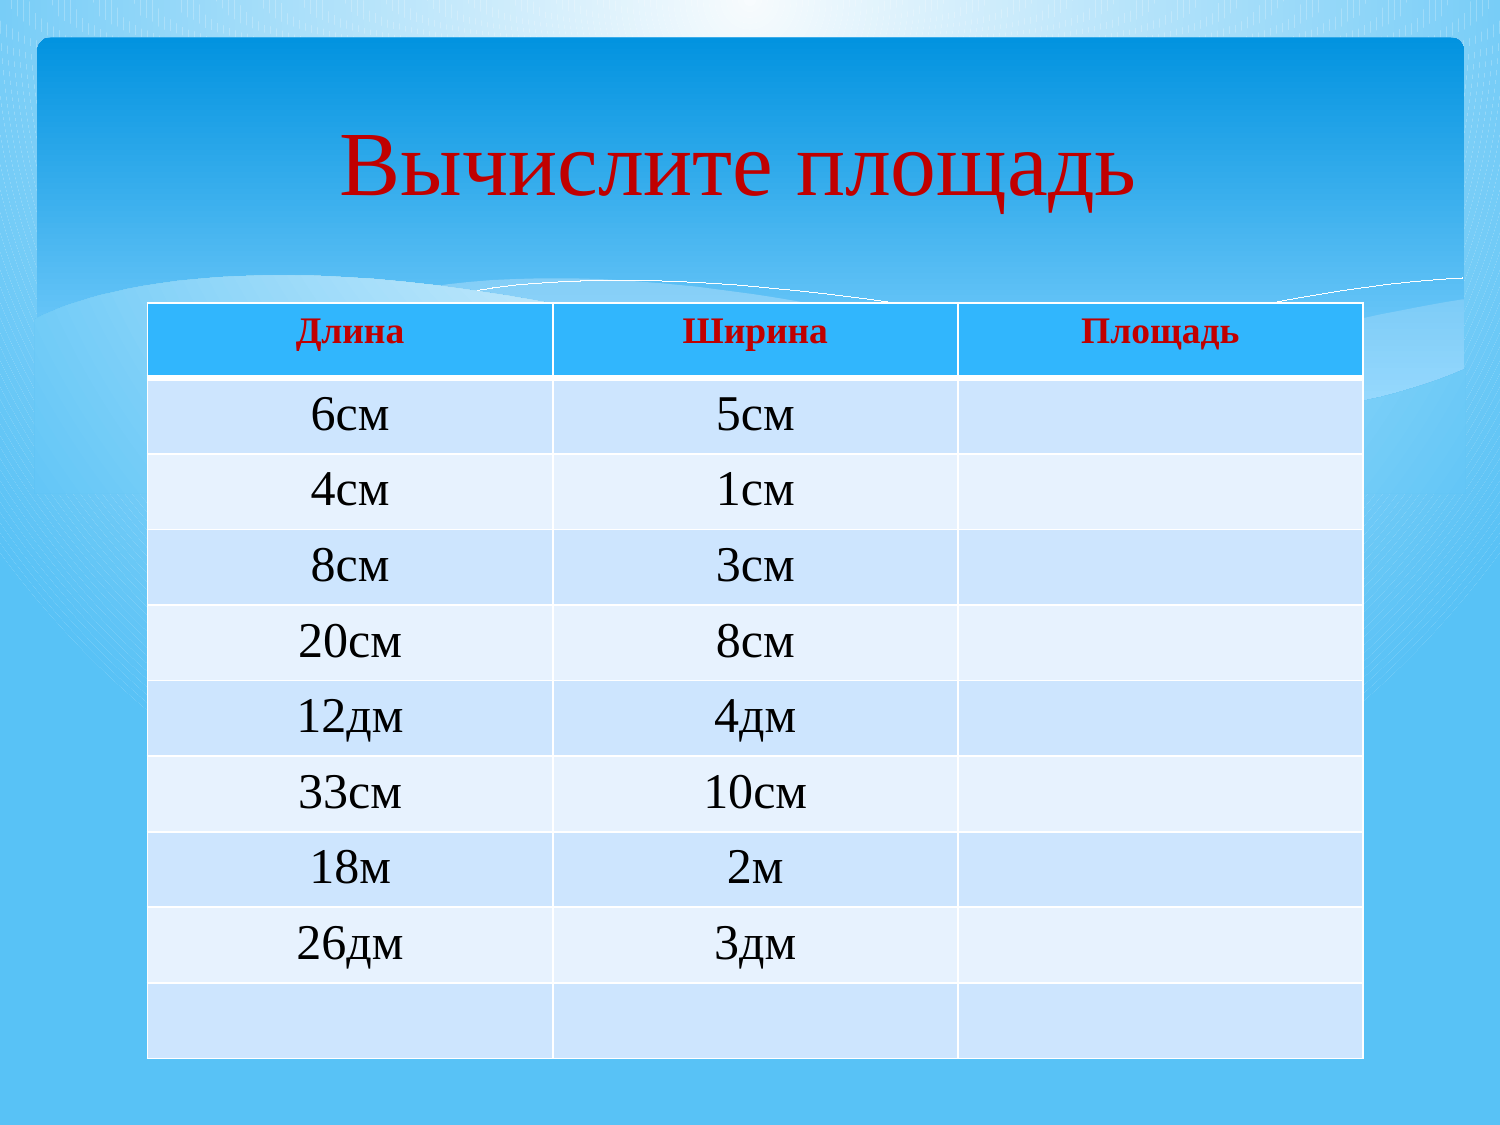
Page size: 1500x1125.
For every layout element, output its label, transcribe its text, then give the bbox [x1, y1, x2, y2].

table_cell [959, 381, 1362, 453]
table_cell [959, 833, 1362, 906]
table_cell [959, 455, 1362, 529]
table_cell 12дм [148, 681, 552, 755]
table_cell [148, 984, 552, 1058]
table_cell 5см [554, 381, 957, 453]
table_cell 20см [148, 606, 552, 680]
title Вычислите площадь [75, 55, 1425, 261]
table_cell 18м [148, 833, 552, 906]
table_cell [959, 908, 1362, 982]
table_header Ширина [554, 304, 957, 375]
table_cell 26дм [148, 908, 552, 982]
table_cell [959, 606, 1362, 680]
table_cell [554, 984, 957, 1058]
table_cell 4см [148, 455, 552, 529]
table_cell 8см [554, 606, 957, 680]
table_header Длина [148, 304, 552, 375]
table_cell 1см [554, 455, 957, 529]
table_cell 6см [148, 381, 552, 453]
table_cell 8см [148, 530, 552, 604]
table_cell [959, 984, 1362, 1058]
table_cell 3см [554, 530, 957, 604]
table_cell 2м [554, 833, 957, 906]
table_cell 10см [554, 757, 957, 831]
table_cell 33см [148, 757, 552, 831]
table_cell [959, 681, 1362, 755]
table_cell 3дм [554, 908, 957, 982]
table_cell [959, 757, 1362, 831]
table_cell 4дм [554, 681, 957, 755]
table_header Площадь [959, 304, 1362, 375]
table_cell [959, 530, 1362, 604]
